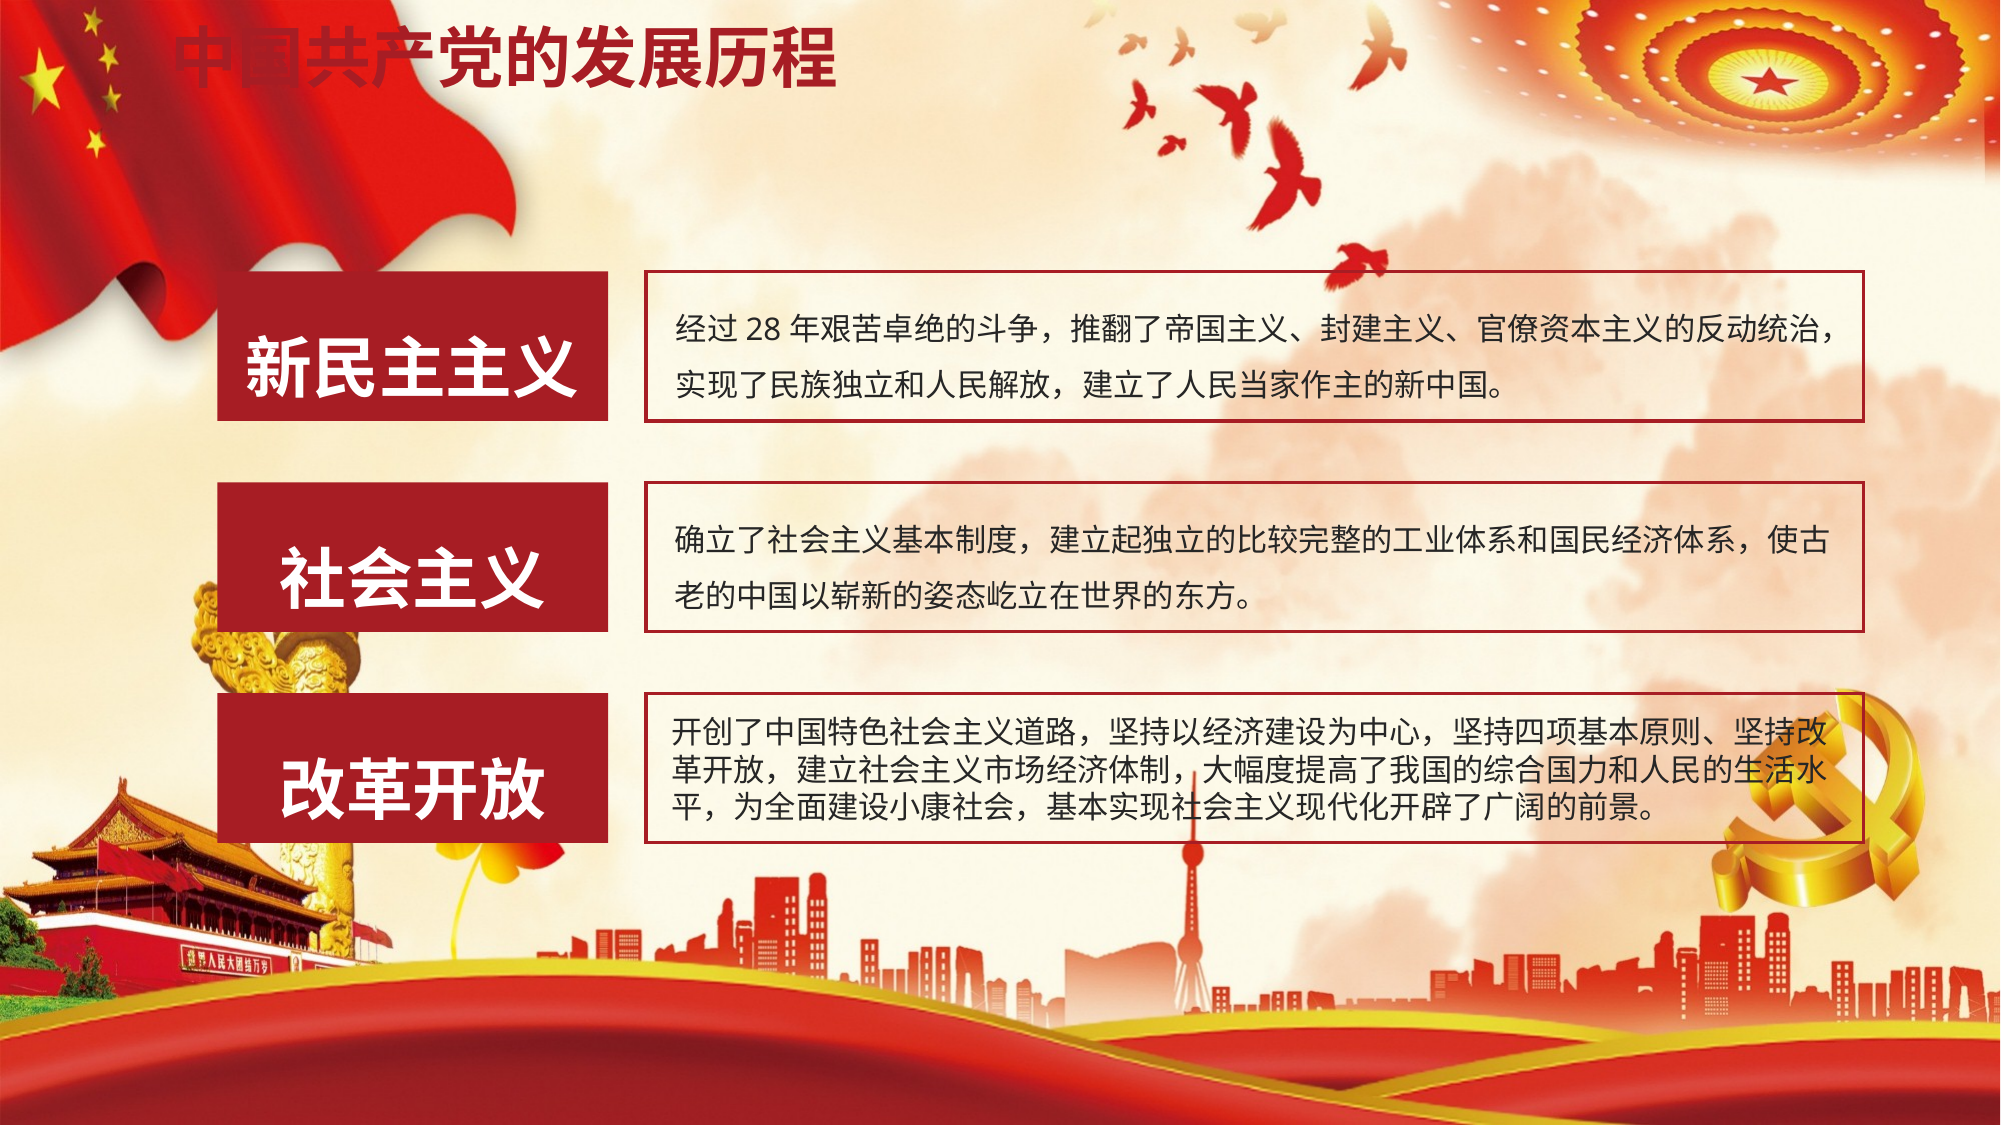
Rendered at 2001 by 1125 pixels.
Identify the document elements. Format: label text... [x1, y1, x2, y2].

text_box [646, 271, 1864, 421]
text_box 社会主义 [216, 481, 609, 633]
title 中国共产党的发展历程 [155, 10, 1132, 113]
text_box 改革开放 [216, 692, 609, 844]
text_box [646, 693, 1864, 843]
picture [0, 0, 2001, 1125]
text_box 新民主主义 [216, 270, 609, 422]
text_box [646, 482, 1864, 632]
